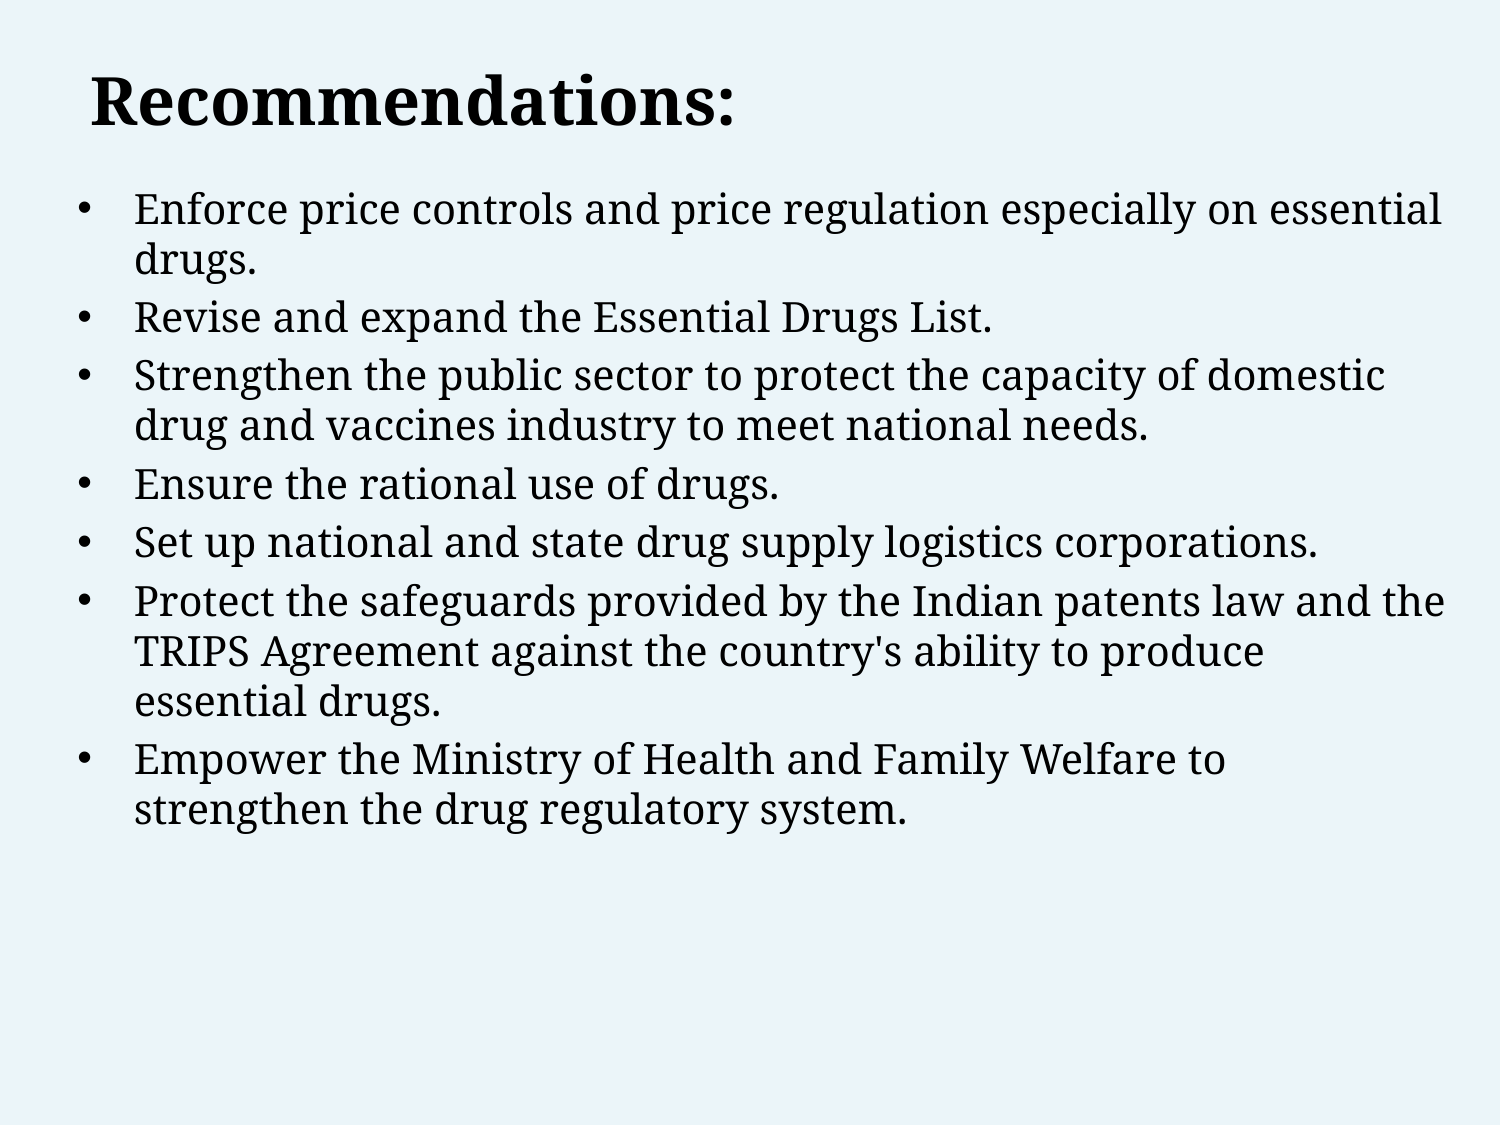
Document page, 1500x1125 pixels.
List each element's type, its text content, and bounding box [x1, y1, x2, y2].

title Recommendations: [75, 45, 1425, 174]
list Enforce price controls and price regulation especially on essential drugs. Revise and expand the Essential Drugs List. Strengthen the public sector to protect the capacity of domestic drug and vaccines industry to meet national needs. Ensure the rational use of drugs. Set up national and state drug supply logistics corporations. Protect the safeguards provided by the Indian patents law and the TRIPS Agreement against the country's ability to produce essential drugs. Empower the Ministry of Health and Family Welfare to strengthen the drug regulatory system. [62, 174, 1463, 1050]
